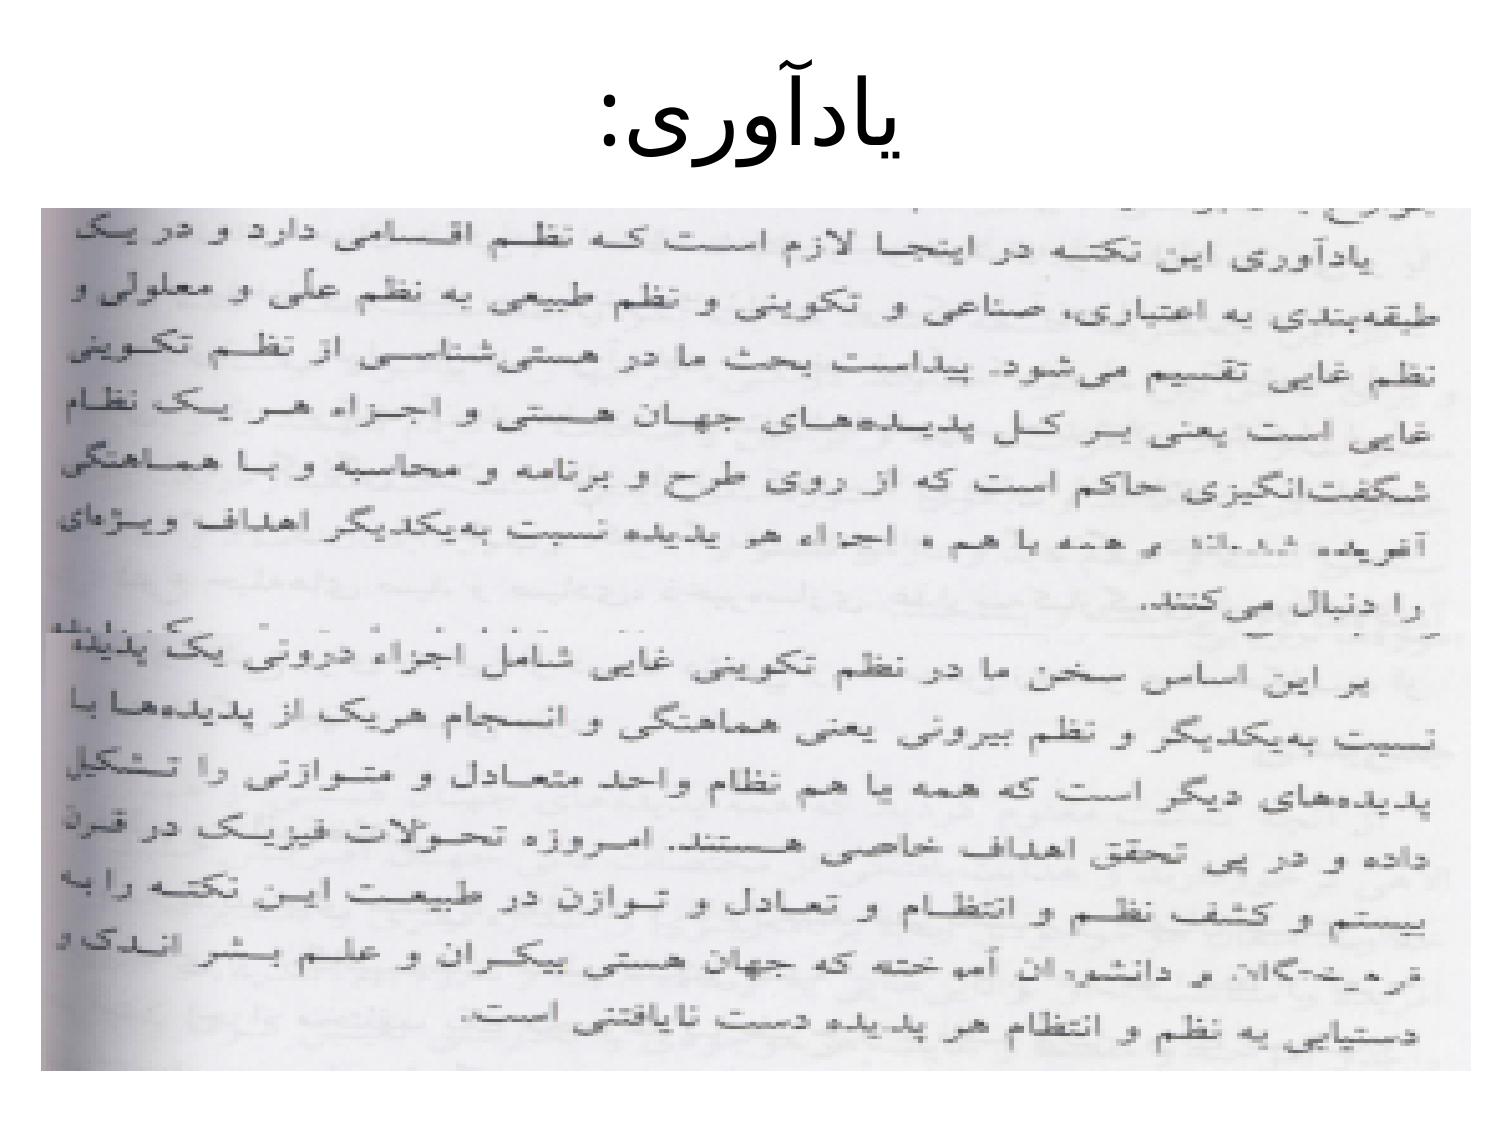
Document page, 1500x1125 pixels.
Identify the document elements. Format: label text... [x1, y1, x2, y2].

title یادآوری: [75, 45, 1425, 173]
picture [41, 207, 1471, 1071]
